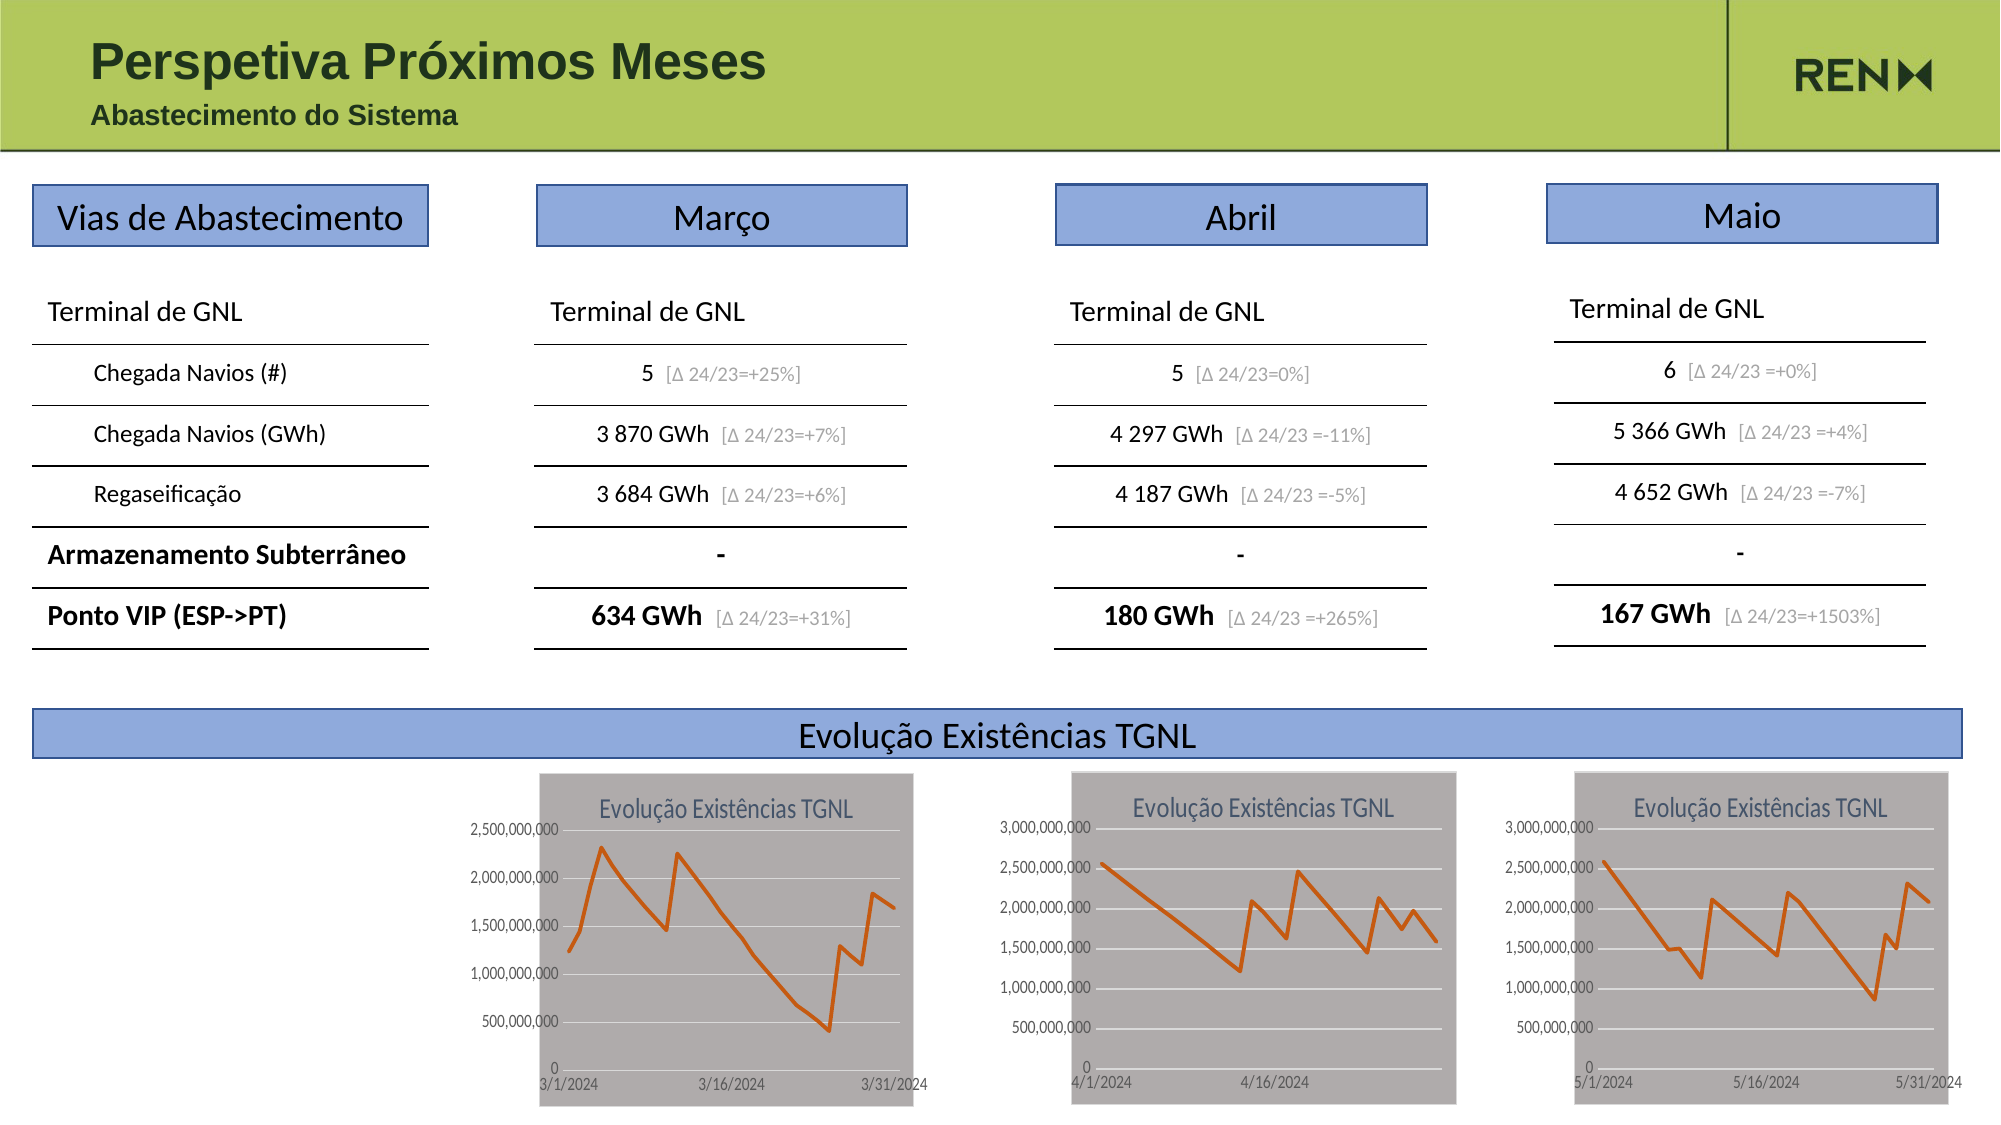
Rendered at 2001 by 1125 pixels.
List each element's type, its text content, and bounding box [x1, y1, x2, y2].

table_cell 4 297 GWh [Δ 24/23 =-11%] [1056, 406, 1427, 465]
table_cell 5 [Δ 24/23=+25%] [536, 345, 907, 405]
table_cell - [536, 528, 907, 587]
text_box Vias de Abastecimento [32, 184, 429, 247]
picture [0, 0, 2000, 1125]
chart [1505, 771, 1963, 1106]
chart [470, 772, 928, 1107]
table_cell Armazenamento Subterrâneo [34, 528, 429, 587]
table_cell 5 [Δ 24/23=0%] [1056, 345, 1427, 405]
text_box Maio [1546, 183, 1939, 244]
table_cell 6 [Δ 24/23 =+0%] [1555, 343, 1926, 402]
table_cell 3 684 GWh [Δ 24/23=+6%] [536, 467, 907, 526]
text_box Evolução Existências TGNL [32, 708, 1963, 759]
table_cell 180 GWh [Δ 24/23 =+265%] [1056, 589, 1427, 648]
table_cell Chegada Navios (#) [34, 345, 429, 405]
table_cell 4 187 GWh [Δ 24/23 =-5%] [1056, 467, 1427, 526]
chart [999, 771, 1458, 1106]
table_header Terminal de GNL [1555, 282, 1926, 341]
table_cell 5 366 GWh [Δ 24/23 =+4%] [1555, 404, 1926, 463]
table_cell Ponto VIP (ESP->PT) [34, 589, 429, 648]
table_cell 3 870 GWh [Δ 24/23=+7%] [536, 406, 907, 465]
text_box Março [536, 184, 908, 247]
table_cell 634 GWh [Δ 24/23=+31%] [536, 589, 907, 648]
table_header Terminal de GNL [1056, 285, 1427, 344]
table_cell Regaseificação [34, 467, 429, 526]
table_cell 167 GWh [Δ 24/23=+1503%] [1555, 586, 1926, 645]
table_cell - [1555, 525, 1926, 584]
table_cell - [1056, 528, 1427, 587]
table_header Terminal de GNL [34, 285, 429, 344]
text_box Perspetiva Próximos Meses [88, 25, 1630, 90]
text_box Abril [1055, 183, 1428, 246]
text_box Abastecimento do Sistema [88, 94, 1630, 131]
table_cell 4 652 GWh [Δ 24/23 =-7%] [1555, 465, 1926, 524]
table_header Terminal de GNL [536, 285, 907, 344]
table_cell Chegada Navios (GWh) [34, 406, 429, 465]
